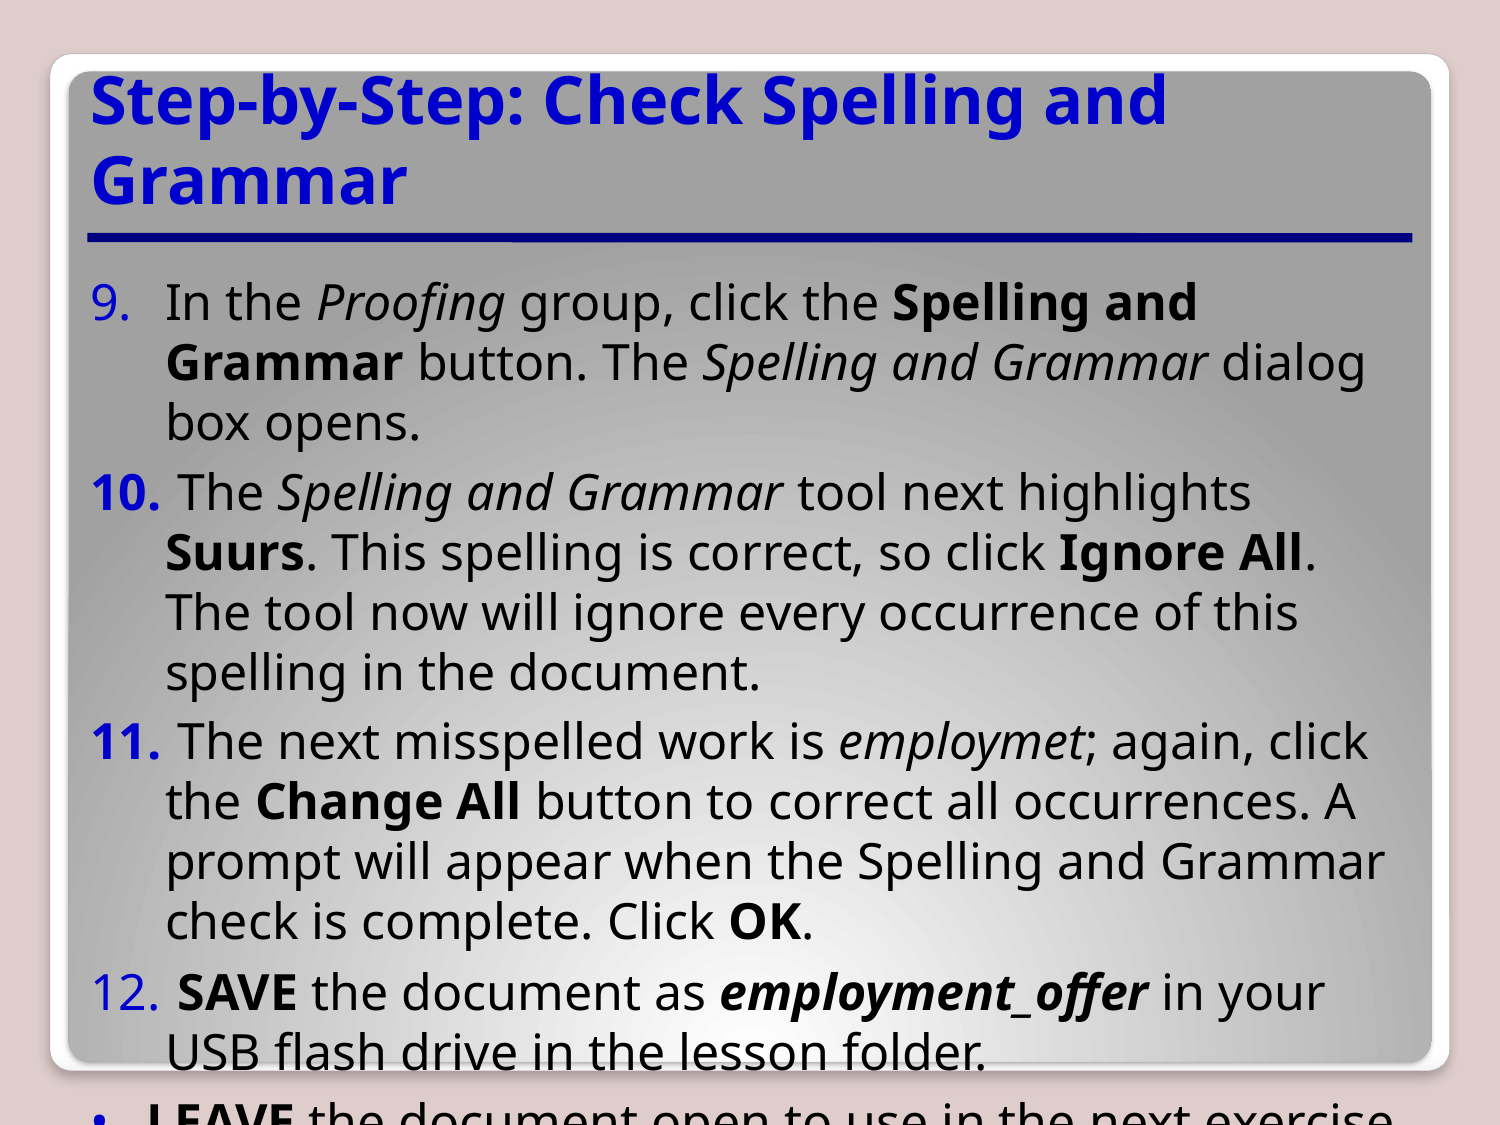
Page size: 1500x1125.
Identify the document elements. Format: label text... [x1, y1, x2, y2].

title Step-by-Step: Check Spelling and Grammar [74, 74, 1426, 226]
list In the Proofing group, click the Spelling and Grammar button. The Spelling and Grammar dialog box opens. The Spelling and Grammar tool next highlights Suurs. This spelling is correct, so click Ignore All. The tool now will ignore every occurrence of this spelling in the document. The next misspelled work is employmet; again, click the Change All button to correct all occurrences. A prompt will appear when the Spelling and Grammar check is complete. Click OK. SAVE the document as employment_offer in your USB flash drive in the lesson folder. LEAVE the document open to use in the next exercise. [74, 262, 1426, 1063]
